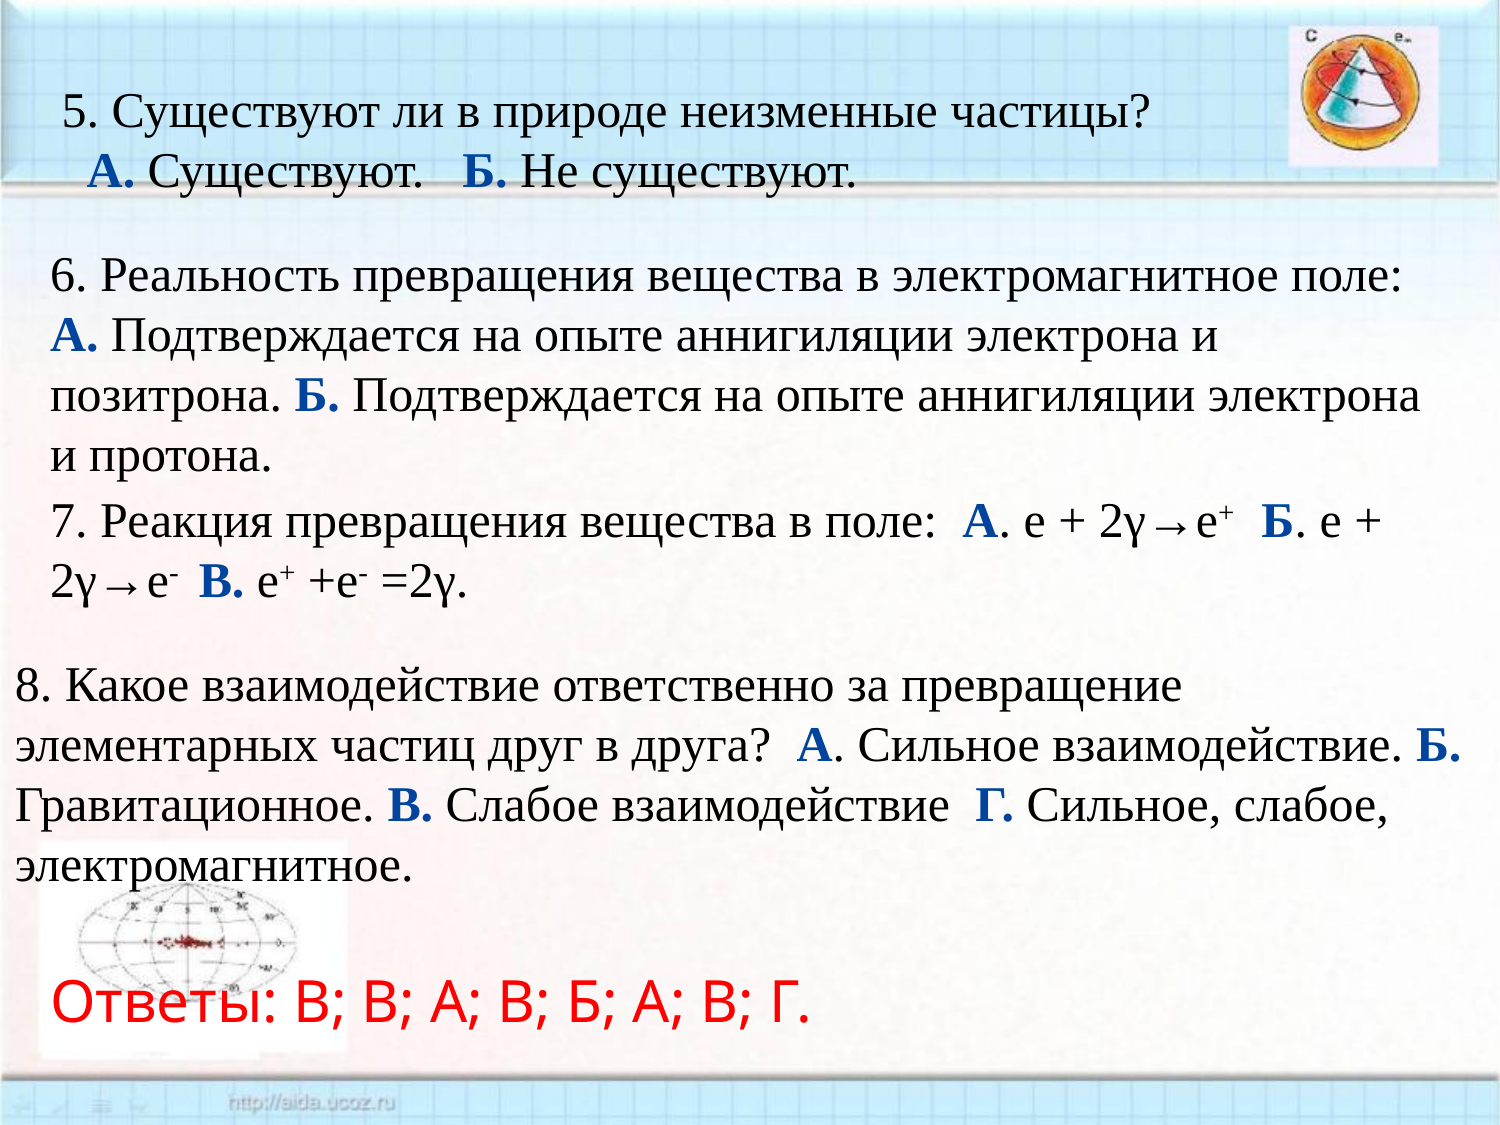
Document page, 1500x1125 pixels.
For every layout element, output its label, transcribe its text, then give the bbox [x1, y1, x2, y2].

text_box 6. Реальность превращения вещества в электромагнитное поле: А. Подтверждается на опыте аннигиляции электрона и позитрона. Б. Подтверждается на опыте аннигиляции электрона и протона. [35, 234, 1442, 480]
text_box 8. Какое взаимодействие ответственно за превращение элементарных частиц друг в друга? А. Сильное взаимодействие. Б. Гравитационное. В. Слабое взаимодействие Г. Сильное, слабое, электромагнитное. [0, 644, 1500, 900]
text_box Ответы: В; В; А; В; Б; А; В; Г. [35, 956, 1125, 1042]
picture [0, 900, 1500, 1125]
picture [0, 0, 1500, 644]
text_box 7. Реакция превращения вещества в поле: А. е + 2γ→е+ Б. е + 2γ→е- В. е+ +е- =2γ. [35, 480, 1442, 616]
text_box 5. Существуют ли в природе неизменные частицы? А. Существуют. Б. Не существуют. [46, 70, 1430, 205]
